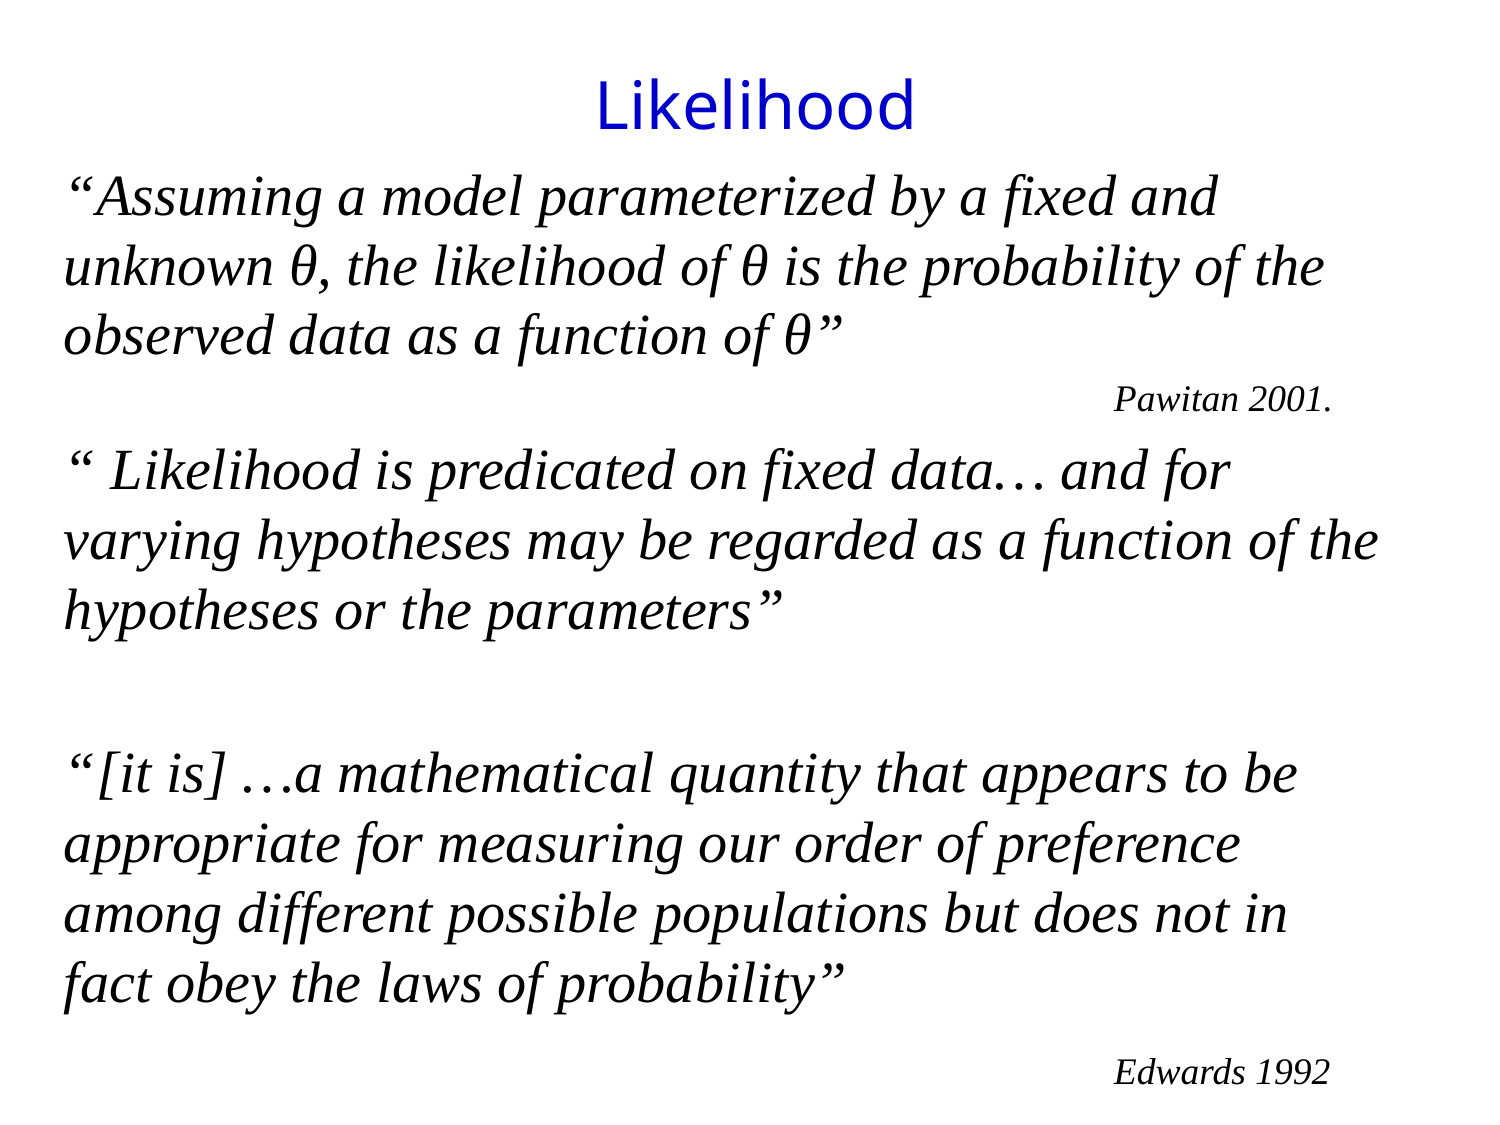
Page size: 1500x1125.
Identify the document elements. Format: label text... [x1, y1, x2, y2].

title Likelihood [24, 0, 1488, 151]
list “Assuming a model parameterized by a fixed and unknown θ, the likelihood of θ is the probability of the observed data as a function of θ” Pawitan 2001. “ Likelihood is predicated on fixed data… and for varying hypotheses may be regarded as a function of the hypotheses or the parameters” “[it is] …a mathematical quantity that appears to be appropriate for measuring our order of preference among different possible populations but does not in fact obey the laws of probability” Edwards 1992 [49, 149, 1401, 826]
